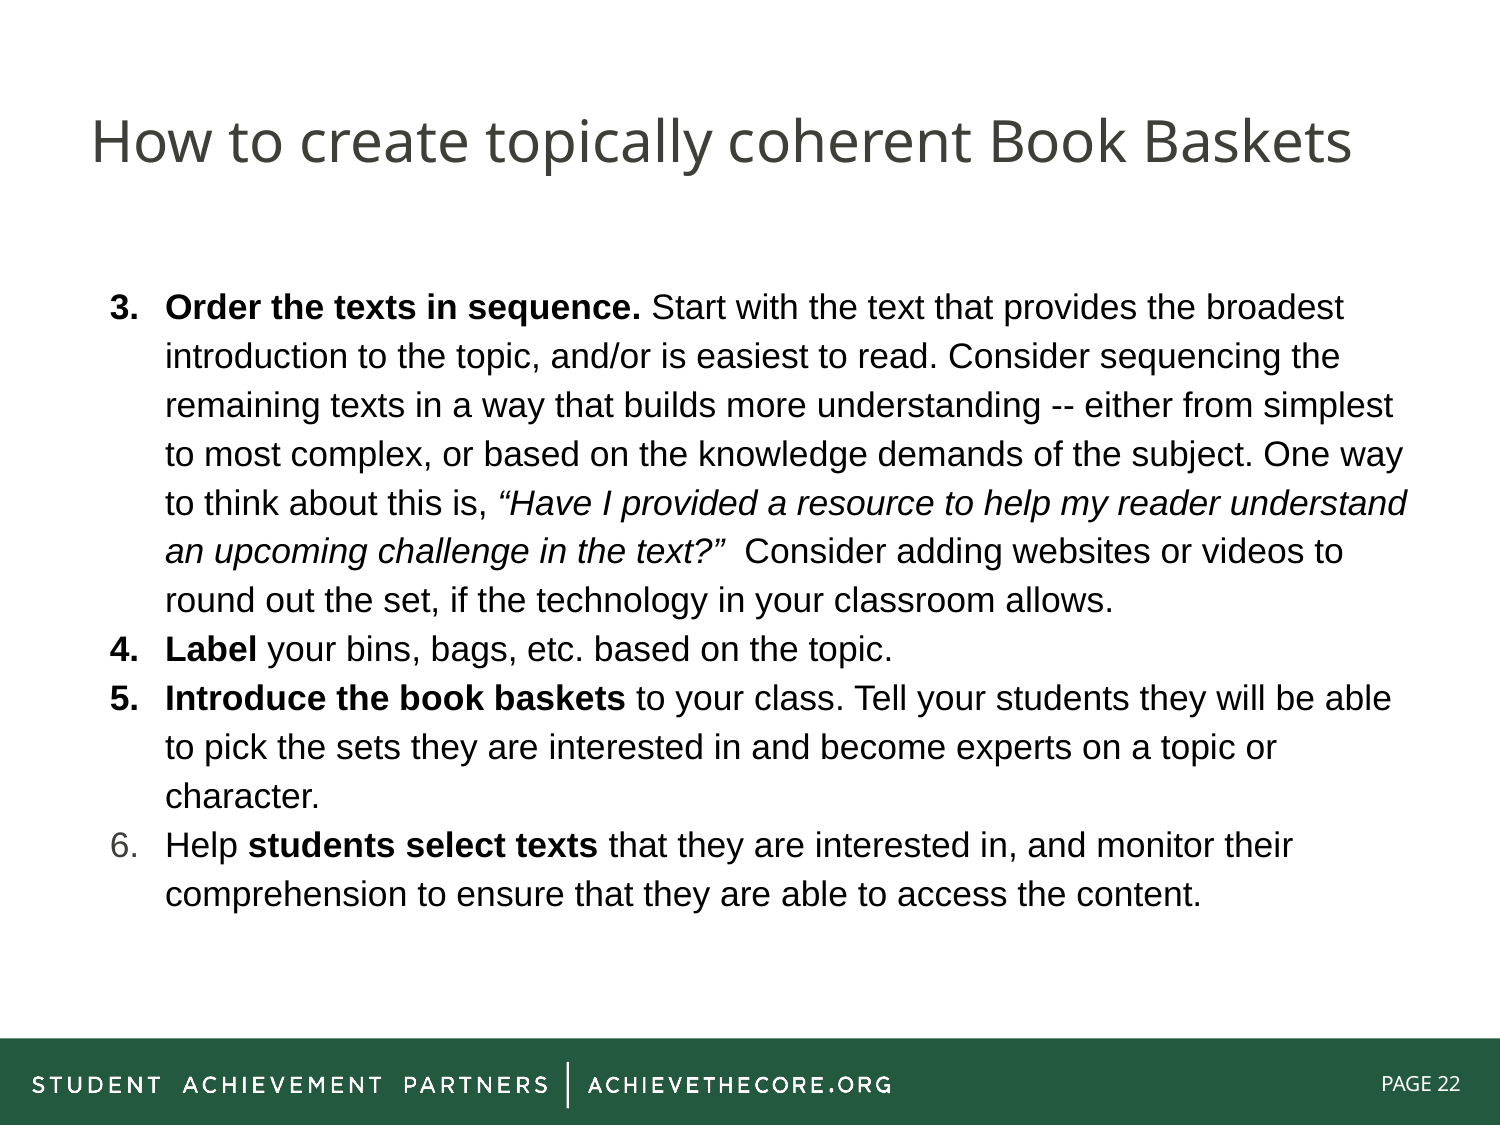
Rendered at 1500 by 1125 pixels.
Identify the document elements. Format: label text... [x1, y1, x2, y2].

list Order the texts in sequence. Start with the text that provides the broadest introduction to the topic, and/or is easiest to read. Consider sequencing the remaining texts in a way that builds more understanding -- either from simplest to most complex, or based on the knowledge demands of the subject. One way to think about this is, “Have I provided a resource to help my reader understand an upcoming challenge in the text?” Consider adding websites or videos to round out the set, if the technology in your classroom allows. Label your bins, bags, etc. based on the topic. Introduce the book baskets to your class. Tell your students they will be able to pick the sets they are interested in and become experts on a topic or character. Help students select texts that they are interested in, and monitor their comprehension to ensure that they are able to access the content. [75, 262, 1425, 1005]
title How to create topically coherent Book Baskets [75, 45, 1425, 233]
picture [12, 1055, 911, 1112]
